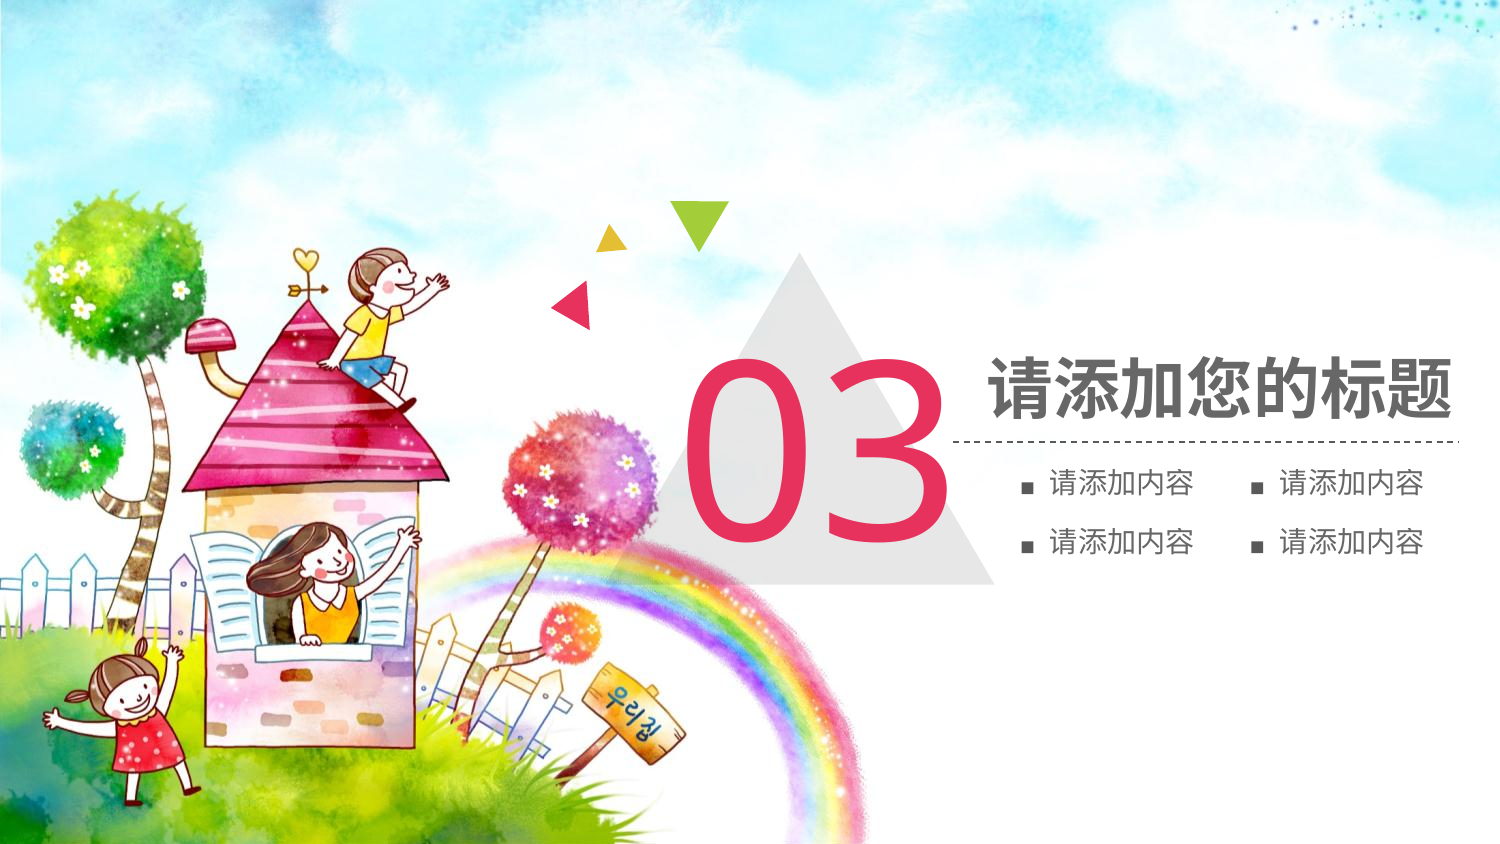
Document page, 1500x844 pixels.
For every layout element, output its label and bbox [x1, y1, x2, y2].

text_box [1251, 457, 1442, 509]
picture [0, 0, 1500, 844]
text_box [1021, 516, 1212, 568]
text_box [1021, 457, 1212, 509]
text_box [1251, 516, 1442, 568]
